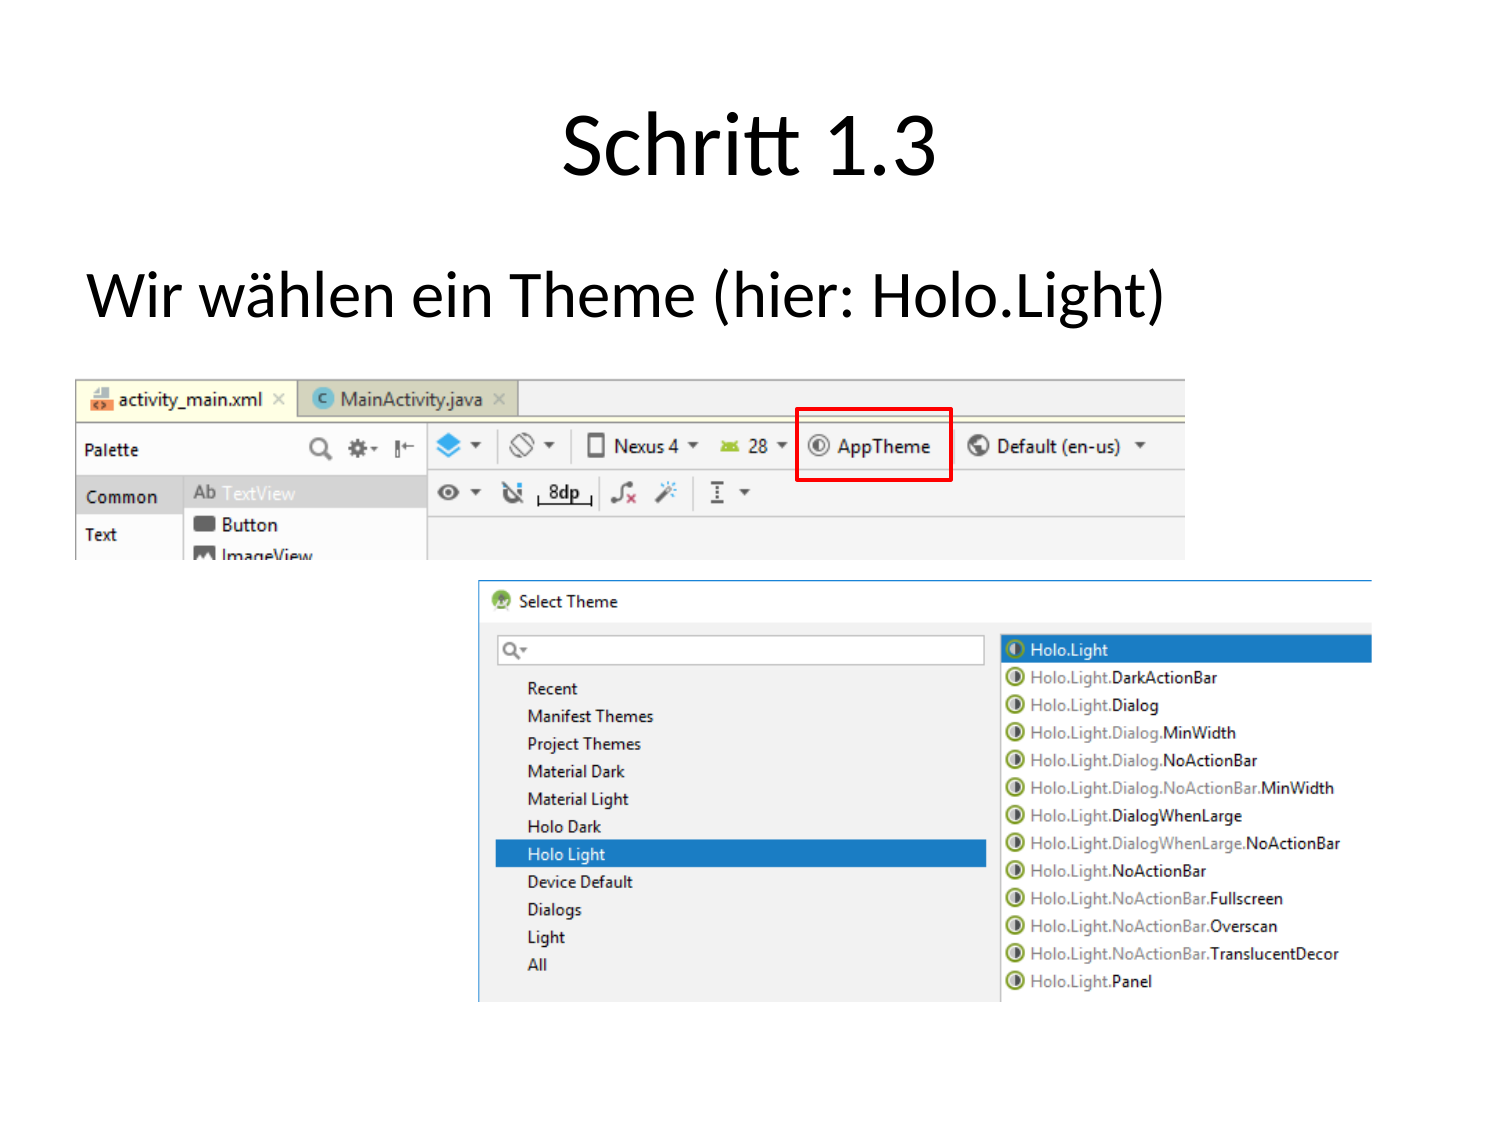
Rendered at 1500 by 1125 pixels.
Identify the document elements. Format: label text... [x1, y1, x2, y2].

picture [74, 378, 1185, 560]
picture [477, 580, 1372, 1002]
title Schritt 1.3 [75, 45, 1425, 233]
text_box Wir wählen ein Theme (hier: Holo.Light) [71, 243, 1183, 339]
